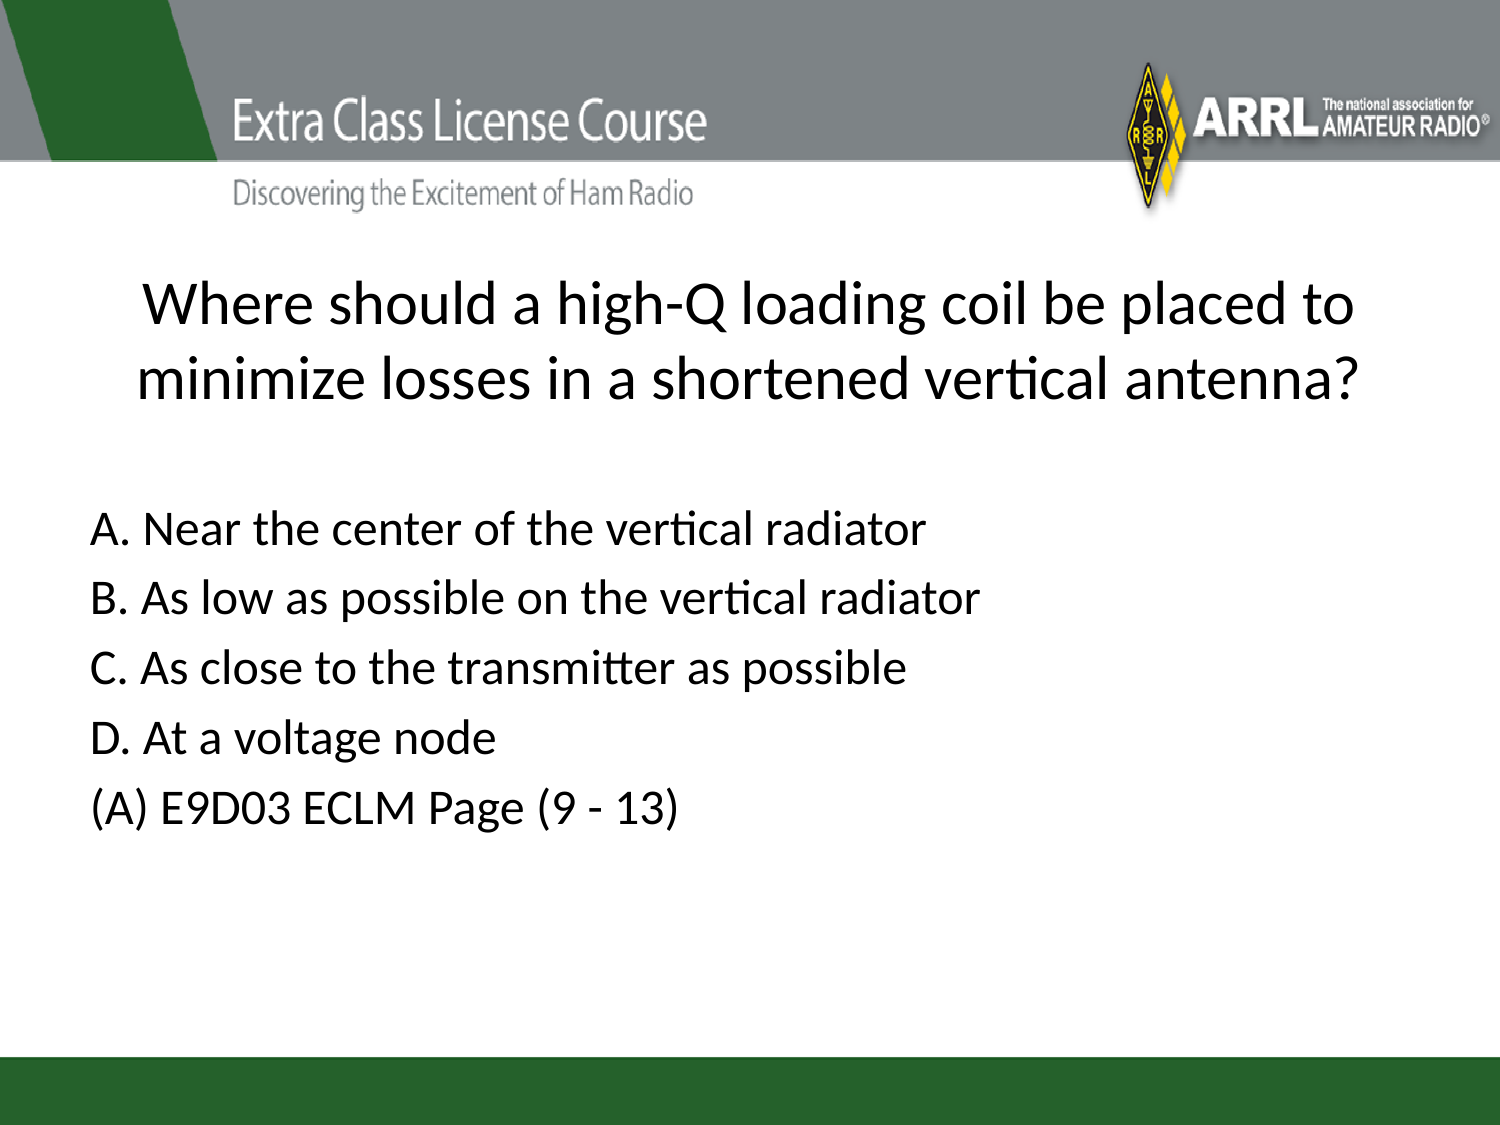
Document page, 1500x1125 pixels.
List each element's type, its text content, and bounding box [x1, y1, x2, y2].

title Where should a high-Q loading coil be placed to minimize losses in a shortened vertical antenna? [75, 254, 1425, 435]
picture [0, 0, 1500, 1125]
list A. Near the center of the vertical radiator B. As low as possible on the vertical radiator C. As close to the transmitter as possible D. At a voltage node (A) E9D03 ECLM Page (9 - 13) [75, 487, 1425, 1005]
